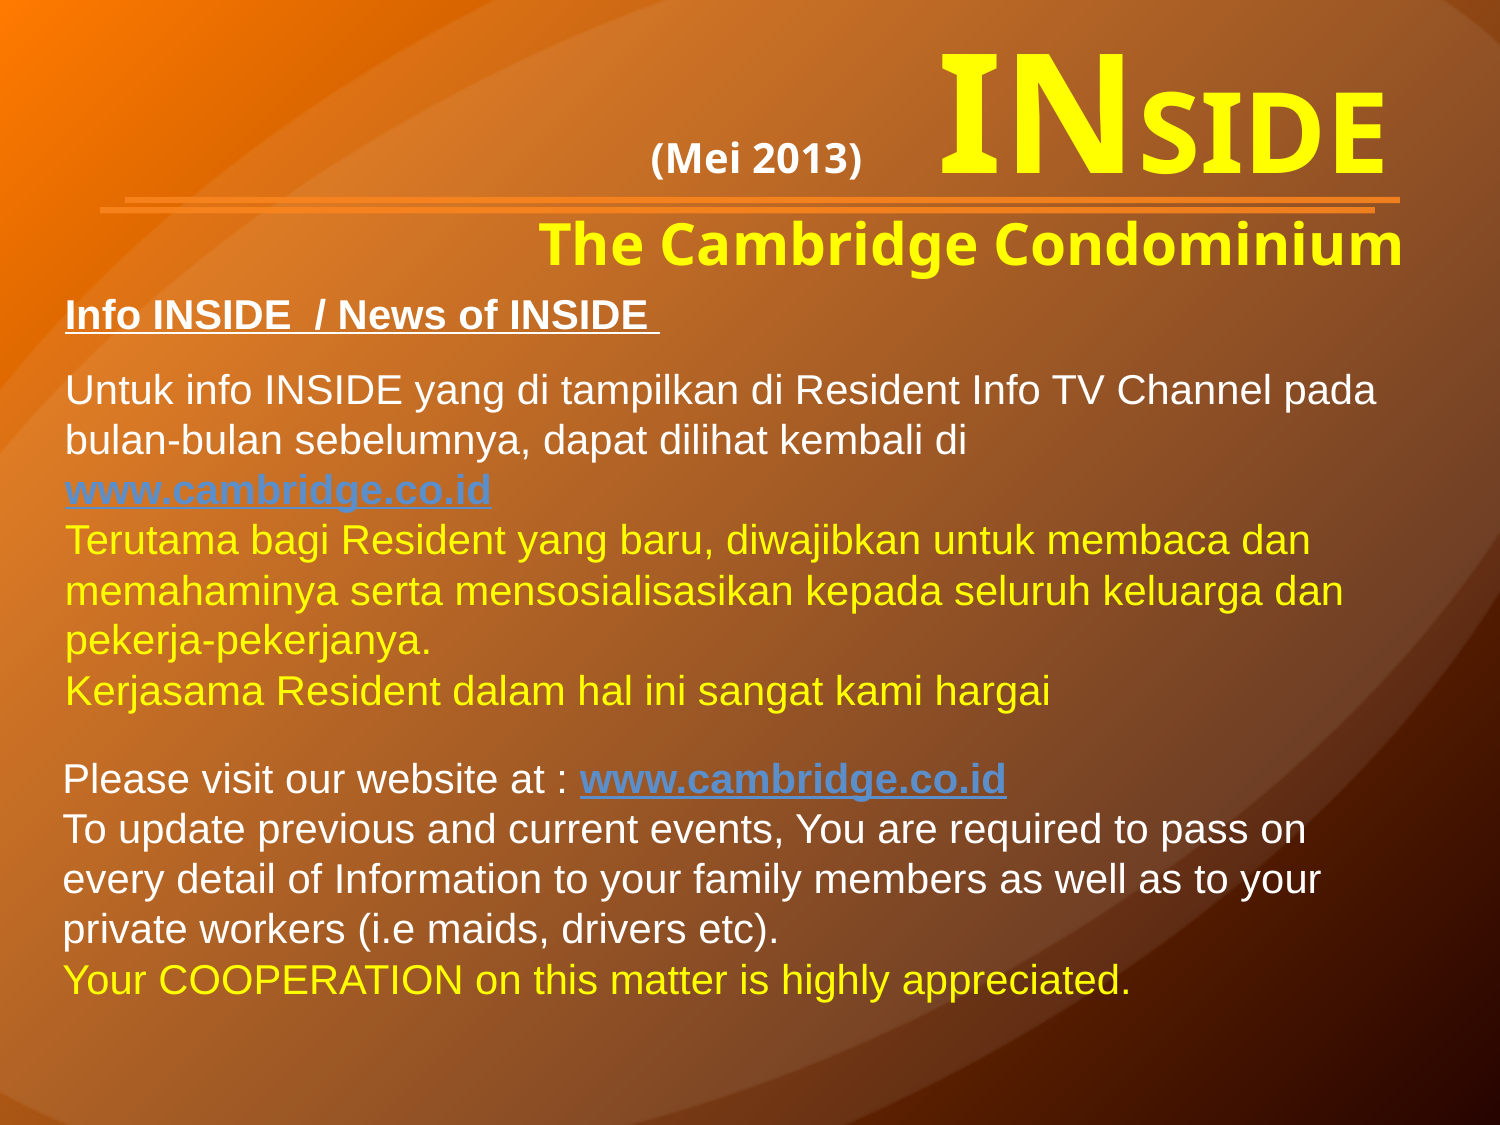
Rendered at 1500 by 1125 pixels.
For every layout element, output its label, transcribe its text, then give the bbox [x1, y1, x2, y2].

text_box (Mei 2013) INSIDE The Cambridge Condominium [131, 205, 1419, 350]
text_box Info INSIDE / News of INSIDE Untuk info INSIDE yang di tampilkan di Resident Info TV Channel pada bulan-bulan sebelumnya, dapat dilihat kembali di www.cambridge.co.id Terutama bagi Resident yang baru, diwajibkan untuk membaca dan memahaminya serta mensosialisasikan kepada seluruh keluarga dan pekerja-pekerjanya. Kerjasama Resident dalam hal ini sangat kami hargai [49, 235, 1413, 721]
text_box (Mei 2013) INSIDE The Cambridge Condominium [131, 0, 1419, 194]
picture [0, 0, 1500, 1125]
text_box Please visit our website at : www.cambridge.co.id To update previous and current events, You are required to pass on every detail of Information to your family members as well as to your private workers (i.e maids, drivers etc). Your COOPERATION on this matter is highly appreciated. [47, 744, 1411, 1010]
